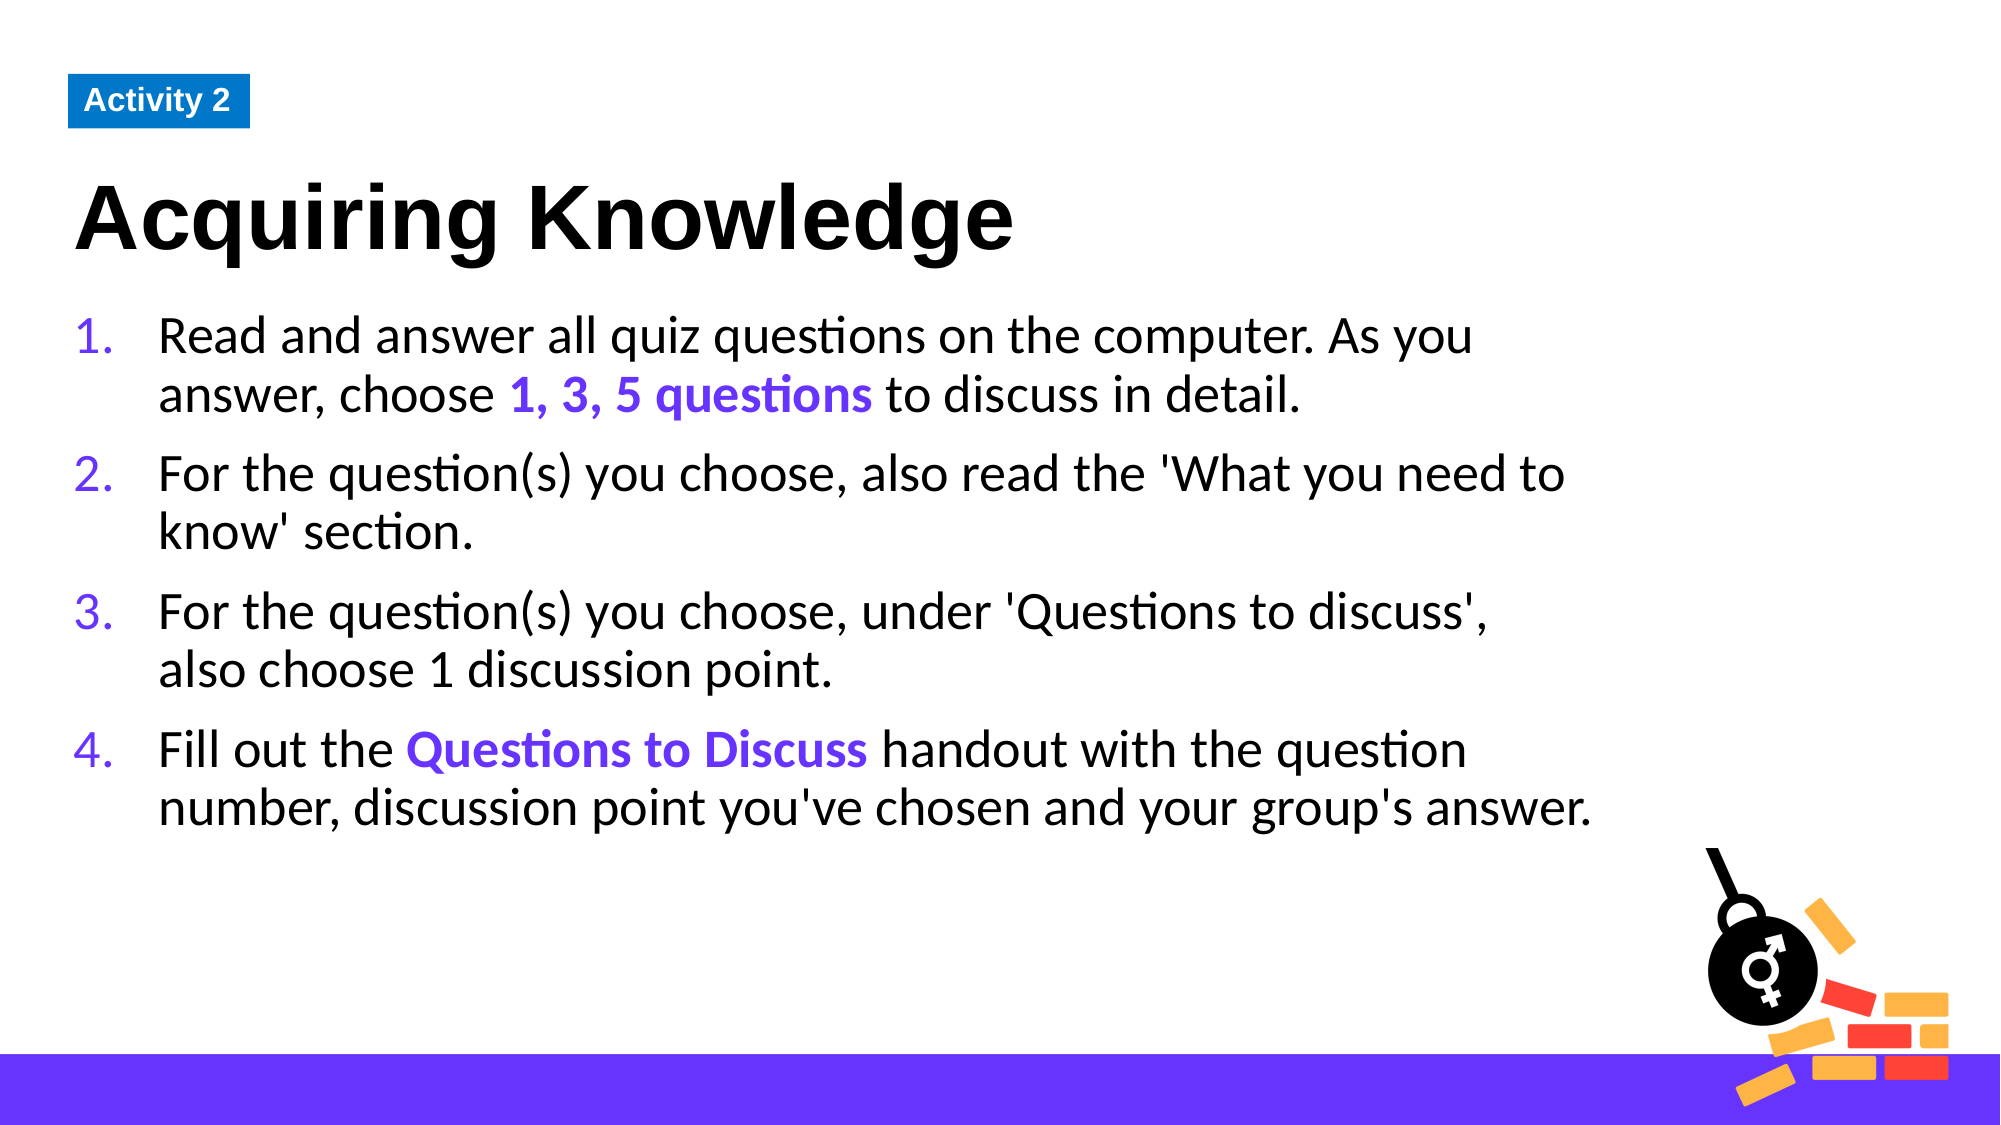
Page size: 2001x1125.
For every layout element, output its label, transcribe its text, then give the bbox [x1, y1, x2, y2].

picture [0, 0, 2000, 1125]
text_box Activity 2 [68, 73, 250, 129]
list Read and answer all quiz questions on the computer. As you answer, choose 1, 3, 5 questions to discuss in detail. For the question(s) you choose, also read the 'What you need to know' section. For the question(s) you choose, under 'Questions to discuss', also choose 1 discussion point. Fill out the Questions to Discuss handout with the question number, discussion point you've chosen and your group's answer. [59, 299, 1644, 1056]
text_box Acquiring Knowledge [59, 59, 1857, 278]
